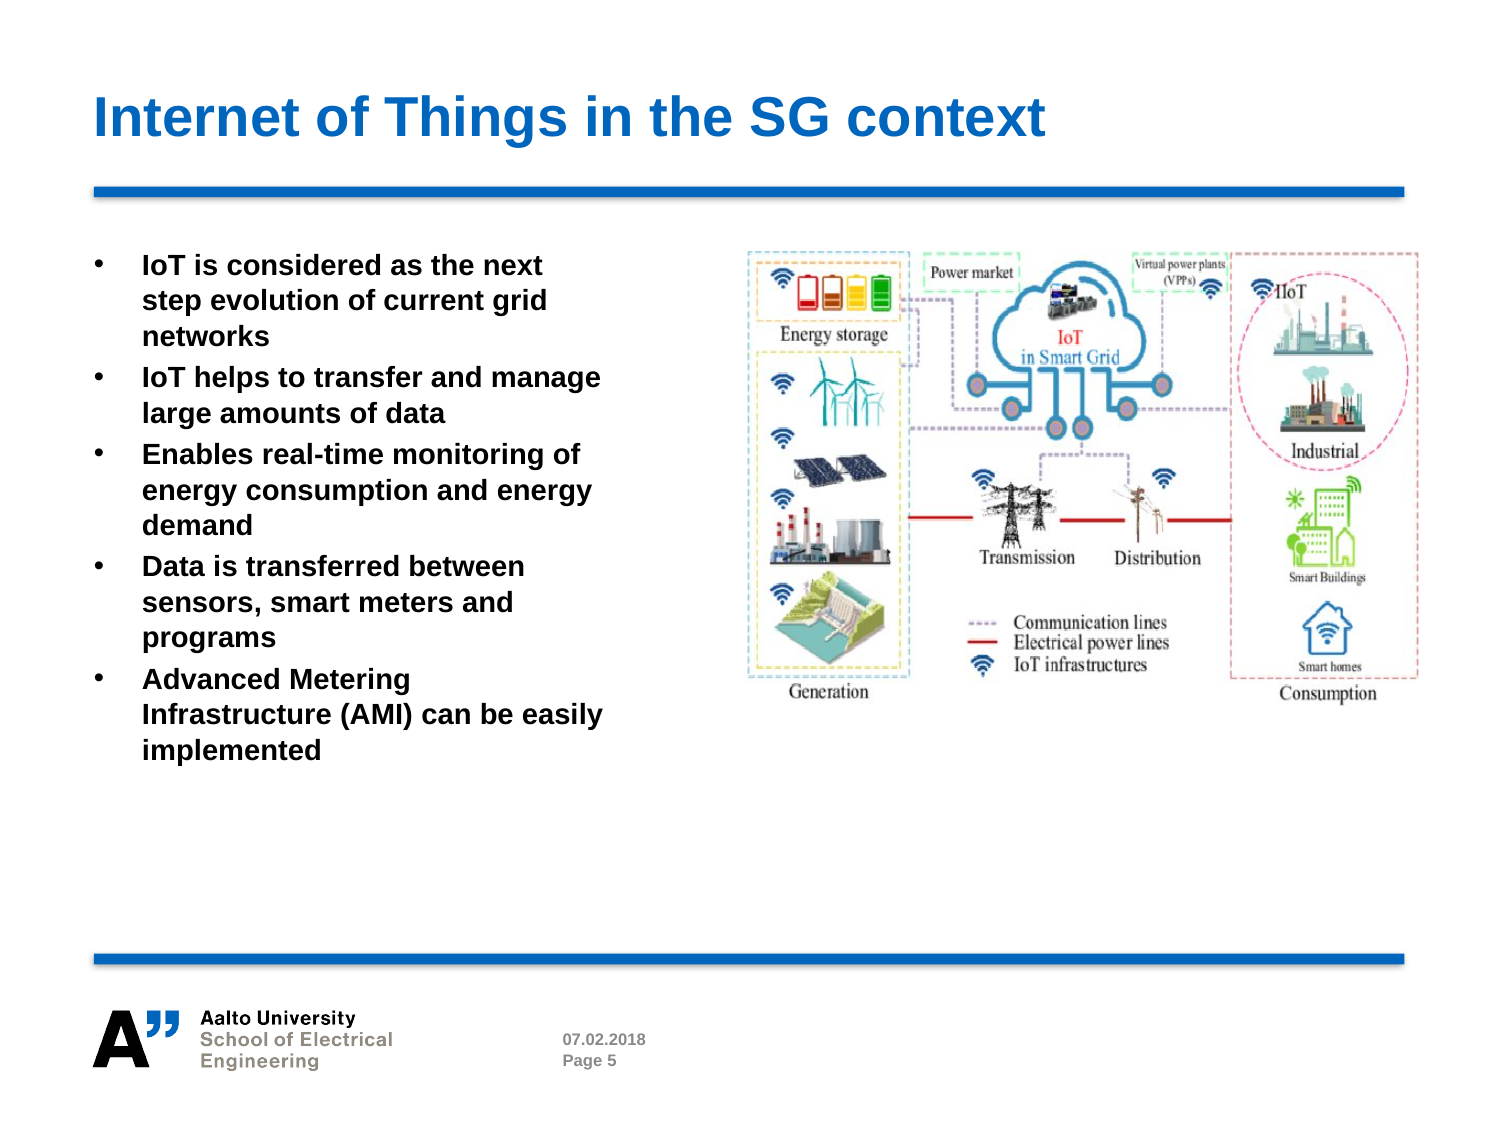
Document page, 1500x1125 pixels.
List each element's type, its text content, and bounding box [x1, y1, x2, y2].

list IoT is considered as the next step evolution of current grid networks IoT helps to transfer and manage large amounts of data Enables real-time monitoring of energy consumption and energy demand Data is transferred between sensors, smart meters and programs Advanced Metering Infrastructure (AMI) can be easily implemented [93, 245, 609, 925]
slide_number Page 5 [562, 1050, 816, 1071]
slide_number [562, 1029, 816, 1050]
picture [35, 953, 449, 1125]
title Internet of Things in the SG context [93, 80, 1369, 228]
picture [742, 245, 1428, 714]
